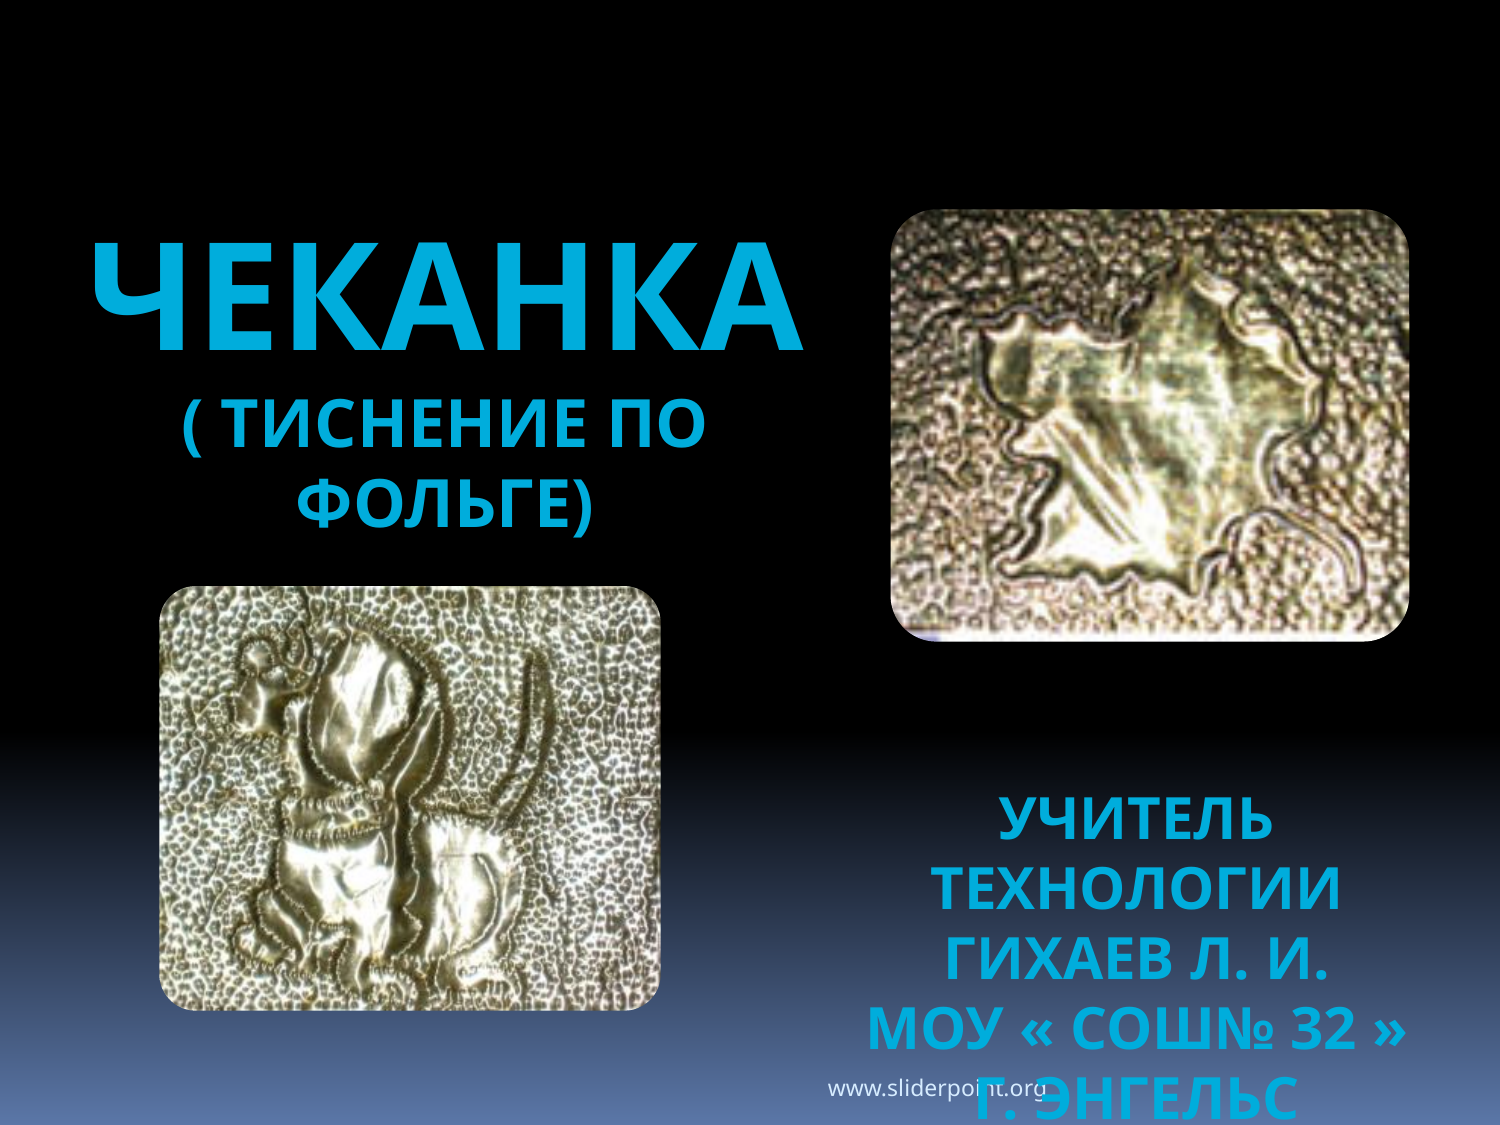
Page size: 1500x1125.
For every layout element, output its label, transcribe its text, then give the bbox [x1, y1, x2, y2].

text_box Учитель технологии Гихаев л. И. МОУ « сош№ 32 » г. энгельс [773, 693, 1500, 1125]
footer www.sliderpoint.org [150, 1052, 1063, 1113]
text_box ЧЕКАНКА ( тиснение по фольге) [35, 193, 856, 549]
picture [158, 585, 662, 1012]
picture [890, 208, 1410, 642]
